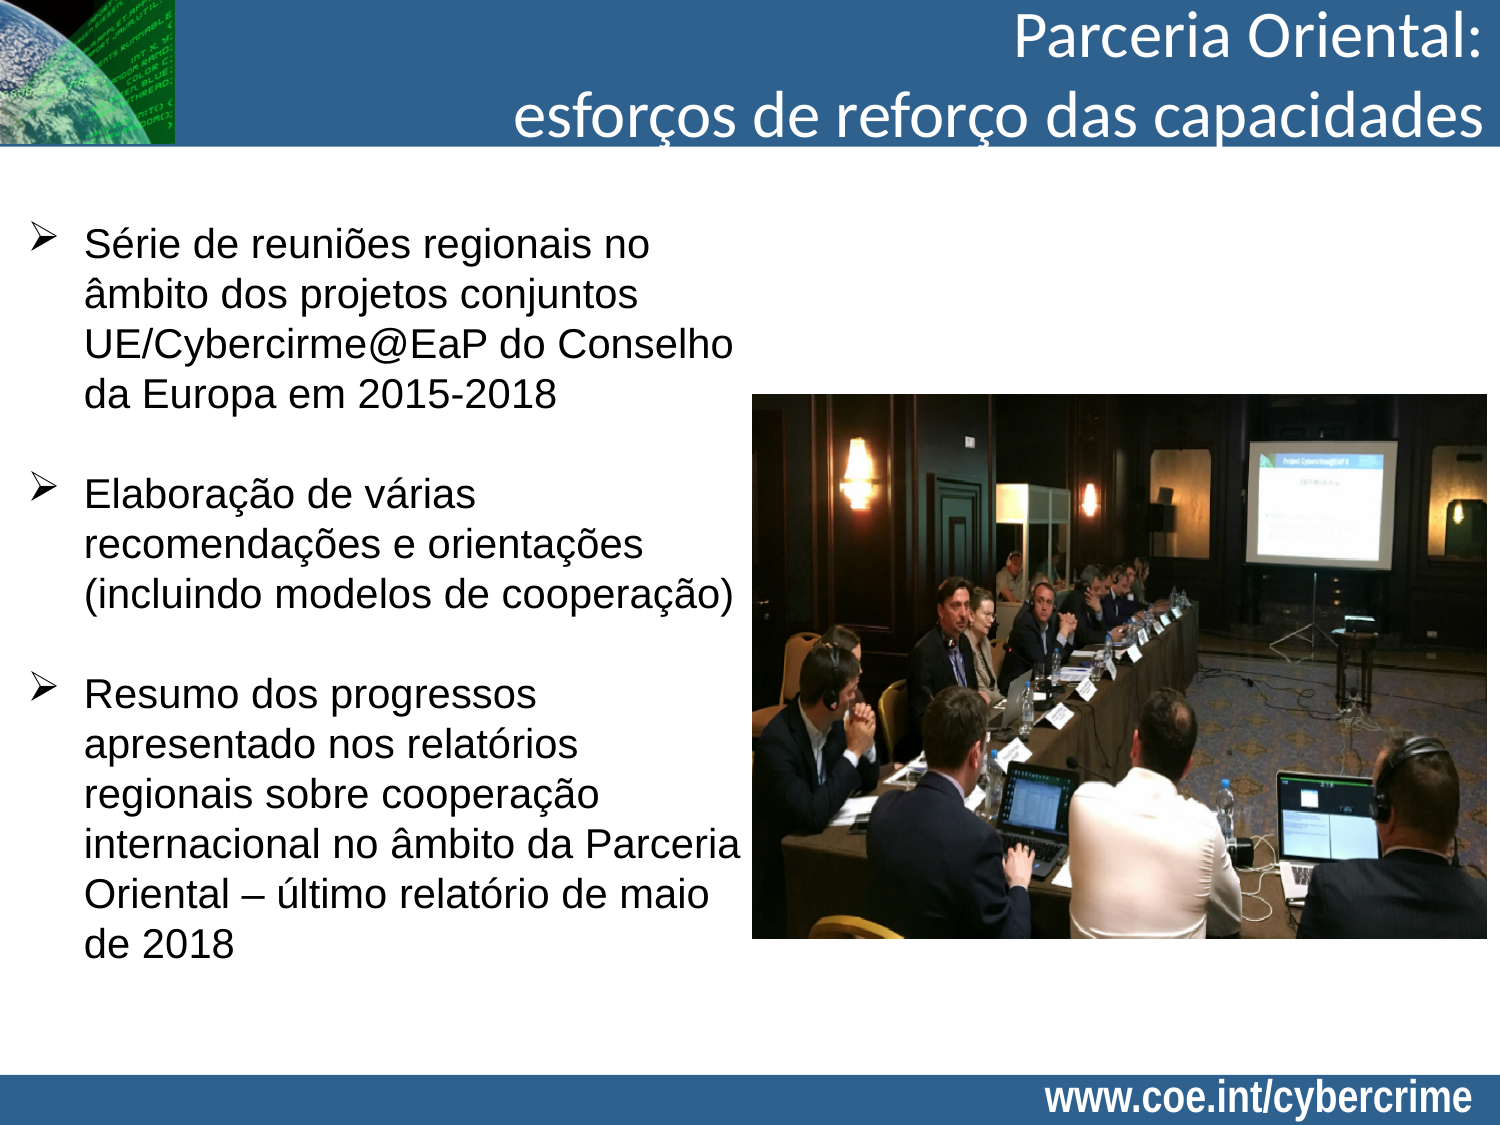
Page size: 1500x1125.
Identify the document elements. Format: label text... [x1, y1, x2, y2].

picture [0, 0, 175, 144]
text_box Parceria Oriental: esforços de reforço das capacidades [177, 0, 1500, 149]
picture [751, 394, 1487, 940]
text_box [0, 1073, 1030, 1125]
text_box www.coe.int/cybercrime [1030, 1059, 1500, 1125]
text_box Série de reuniões regionais no âmbito dos projetos conjuntos UE/Cybercirme@EaP do Conselho da Europa em 2015-2018 Elaboração de várias recomendações e orientações (incluindo modelos de cooperação) Resumo dos progressos apresentado nos relatórios regionais sobre cooperação internacional no âmbito da Parceria Oriental – último relatório de maio de 2018 [12, 209, 763, 975]
